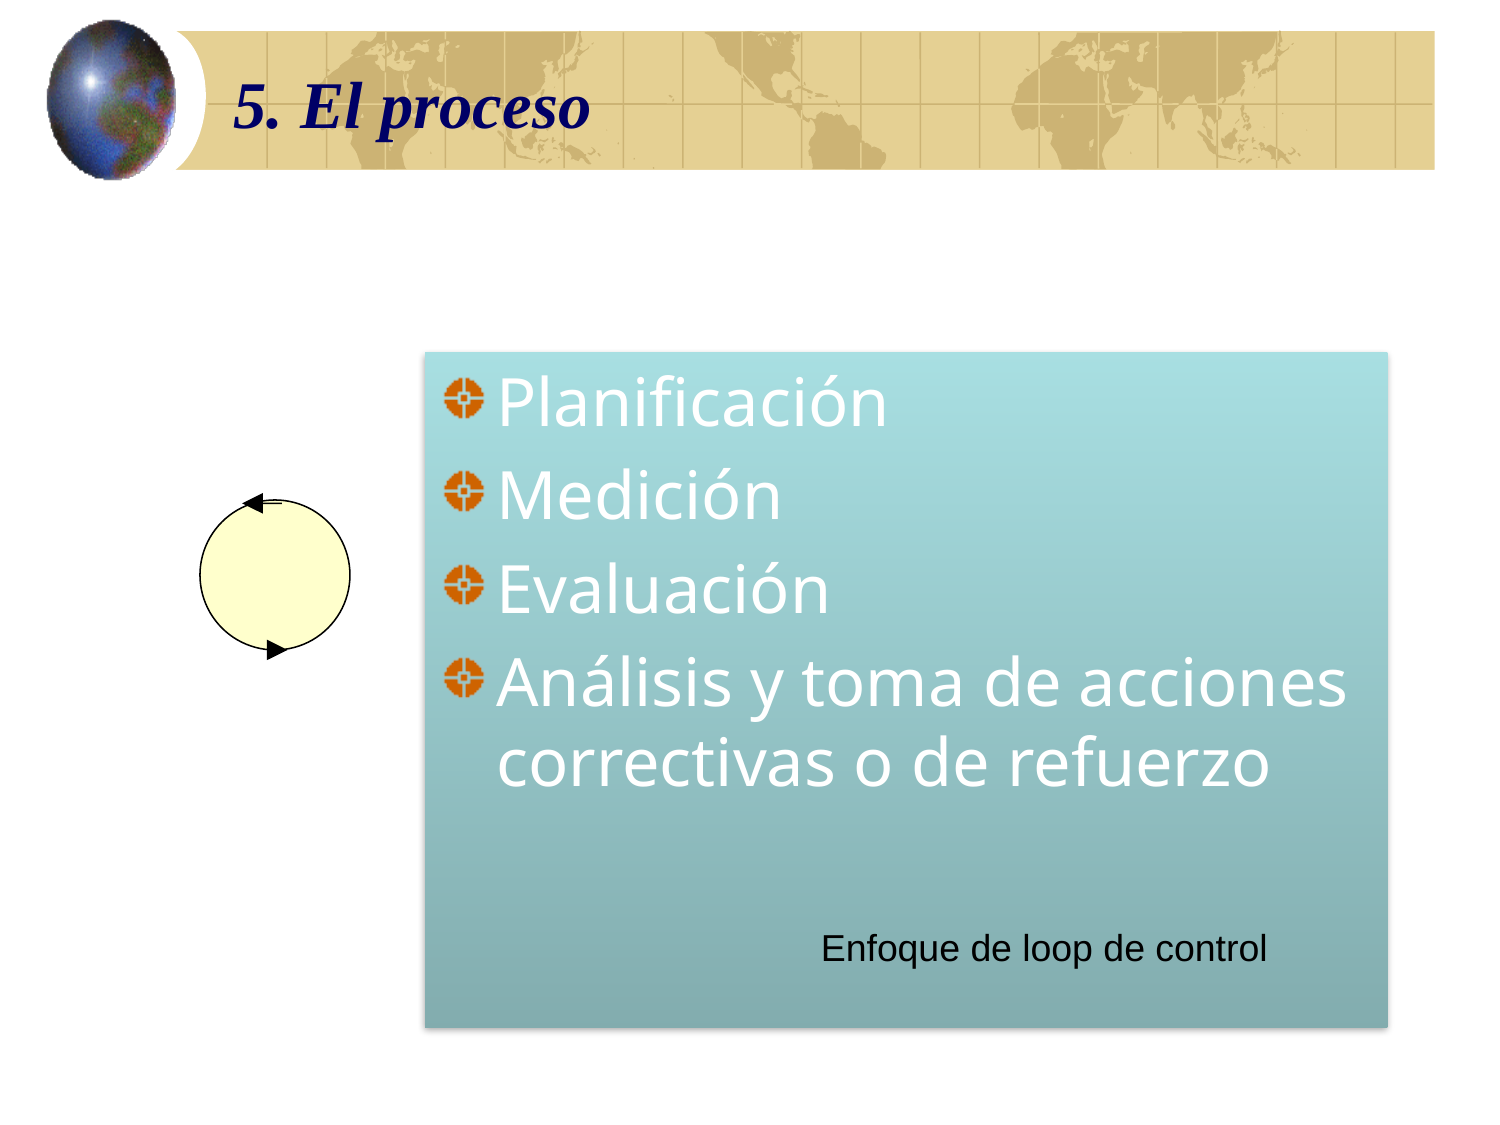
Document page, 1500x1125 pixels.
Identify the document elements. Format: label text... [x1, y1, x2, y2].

text_box [266, 639, 288, 661]
picture [440, 376, 487, 424]
text_box [242, 492, 282, 514]
text_box [199, 499, 350, 650]
picture [440, 469, 487, 517]
picture [440, 563, 487, 610]
text_box Enfoque de loop de control [805, 916, 1283, 977]
picture [440, 656, 487, 703]
picture [42, 14, 190, 185]
list Planificación Medición Evaluación Análisis y toma de acciones correctivas o de refuerzo [424, 352, 1388, 1028]
title 5. El proceso [218, 77, 1448, 126]
